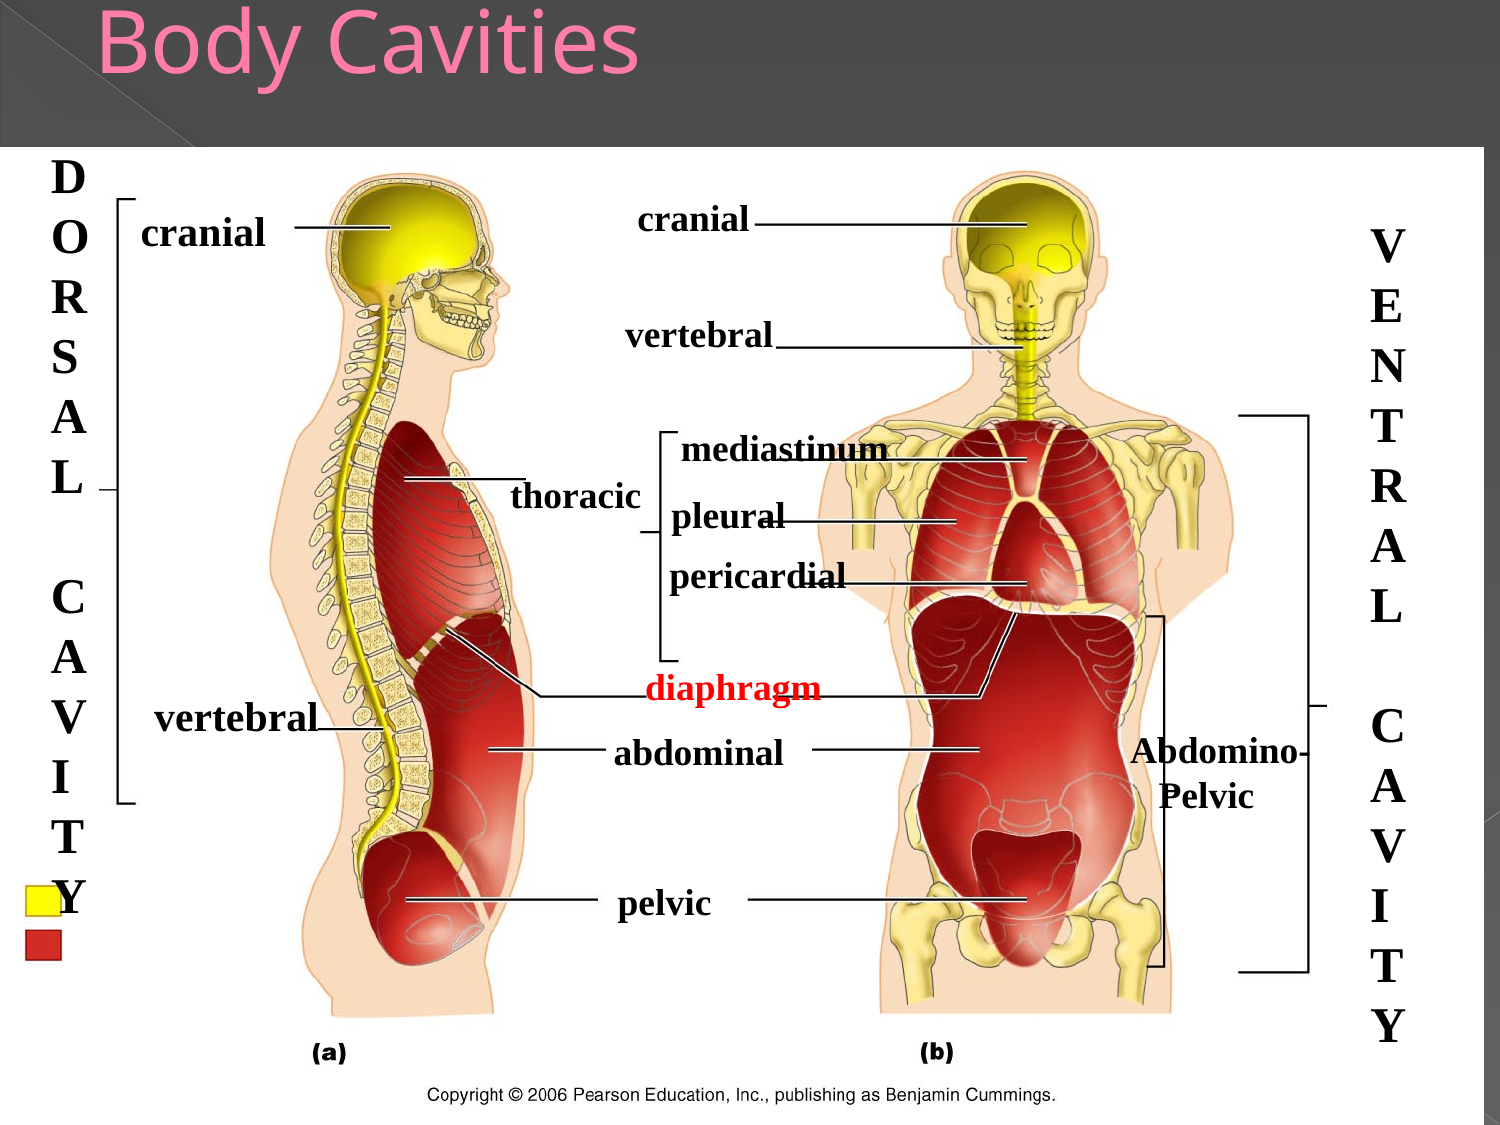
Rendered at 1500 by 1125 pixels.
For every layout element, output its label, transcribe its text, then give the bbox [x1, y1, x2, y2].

picture [0, 146, 1484, 1125]
title Body Cavities [0, 0, 1350, 135]
